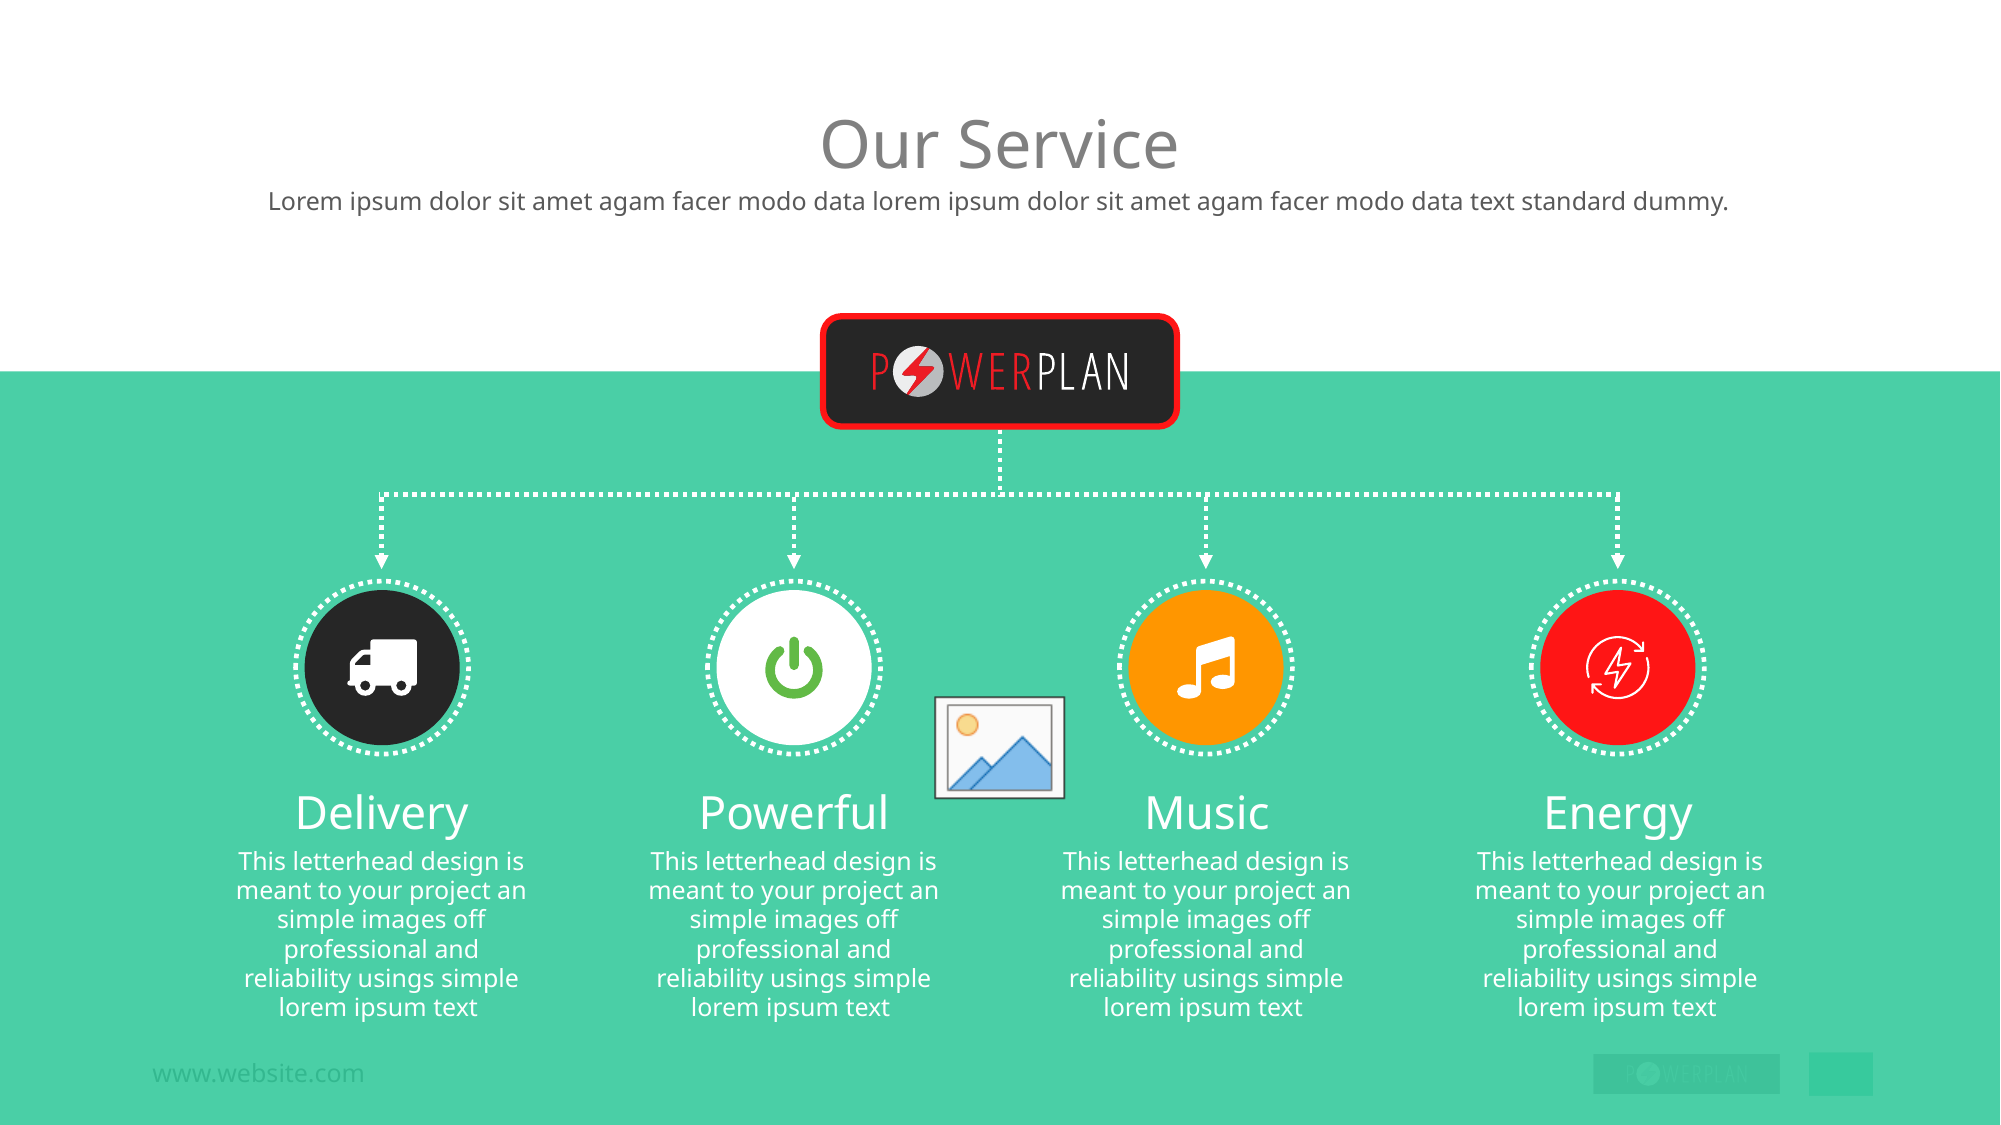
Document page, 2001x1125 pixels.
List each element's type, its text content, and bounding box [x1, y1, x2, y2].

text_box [873, 345, 1127, 371]
list Lorem ipsum dolor sit amet agam facer modo data lorem ipsum dolor sit amet agam facer modo data text standard dummy. [137, 181, 1863, 224]
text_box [823, 316, 1177, 371]
title Our Service [137, 96, 1863, 181]
picture [0, 371, 2000, 1125]
